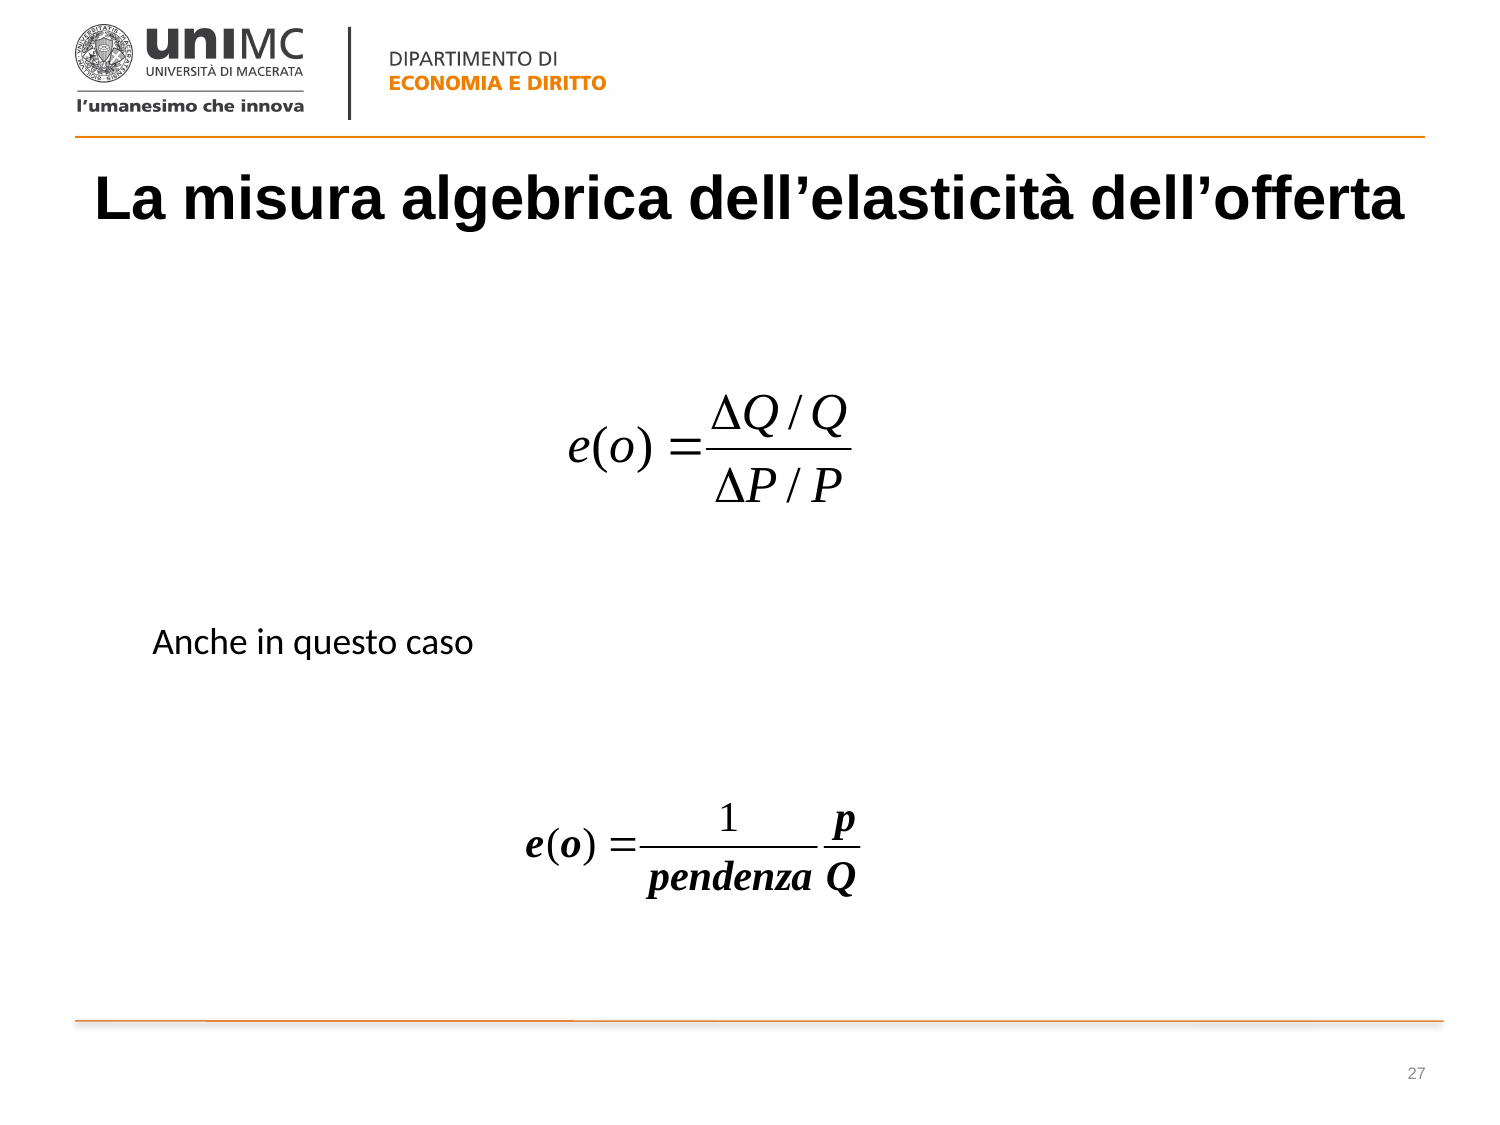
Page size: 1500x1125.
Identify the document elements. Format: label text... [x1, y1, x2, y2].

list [560, 379, 860, 515]
slide_number 27 [1091, 1042, 1442, 1103]
title La misura algebrica dell’elasticità dell’offerta [75, 149, 1425, 241]
text_box Anche in questo caso [137, 609, 1321, 670]
picture [75, 24, 1425, 138]
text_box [519, 790, 869, 907]
